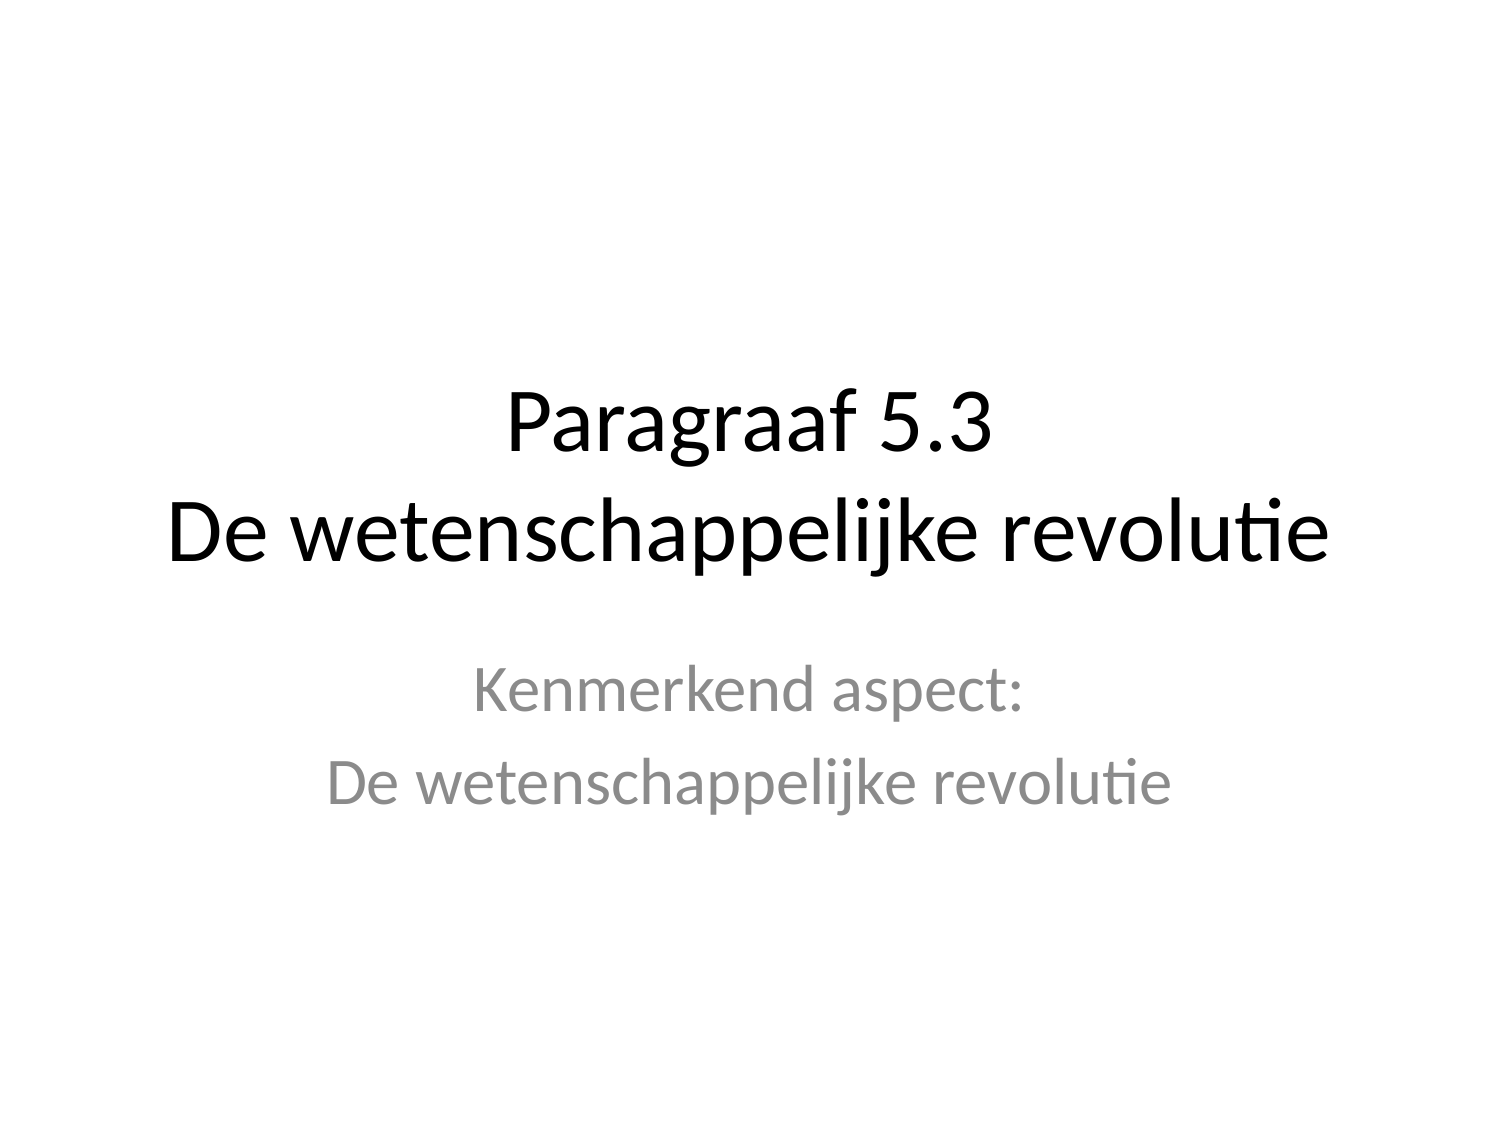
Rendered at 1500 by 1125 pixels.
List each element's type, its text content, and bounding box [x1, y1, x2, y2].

title Paragraaf 5.3 De wetenschappelijke revolutie [112, 349, 1388, 591]
subtitle Kenmerkend aspect: De wetenschappelijke revolutie [225, 637, 1275, 925]
